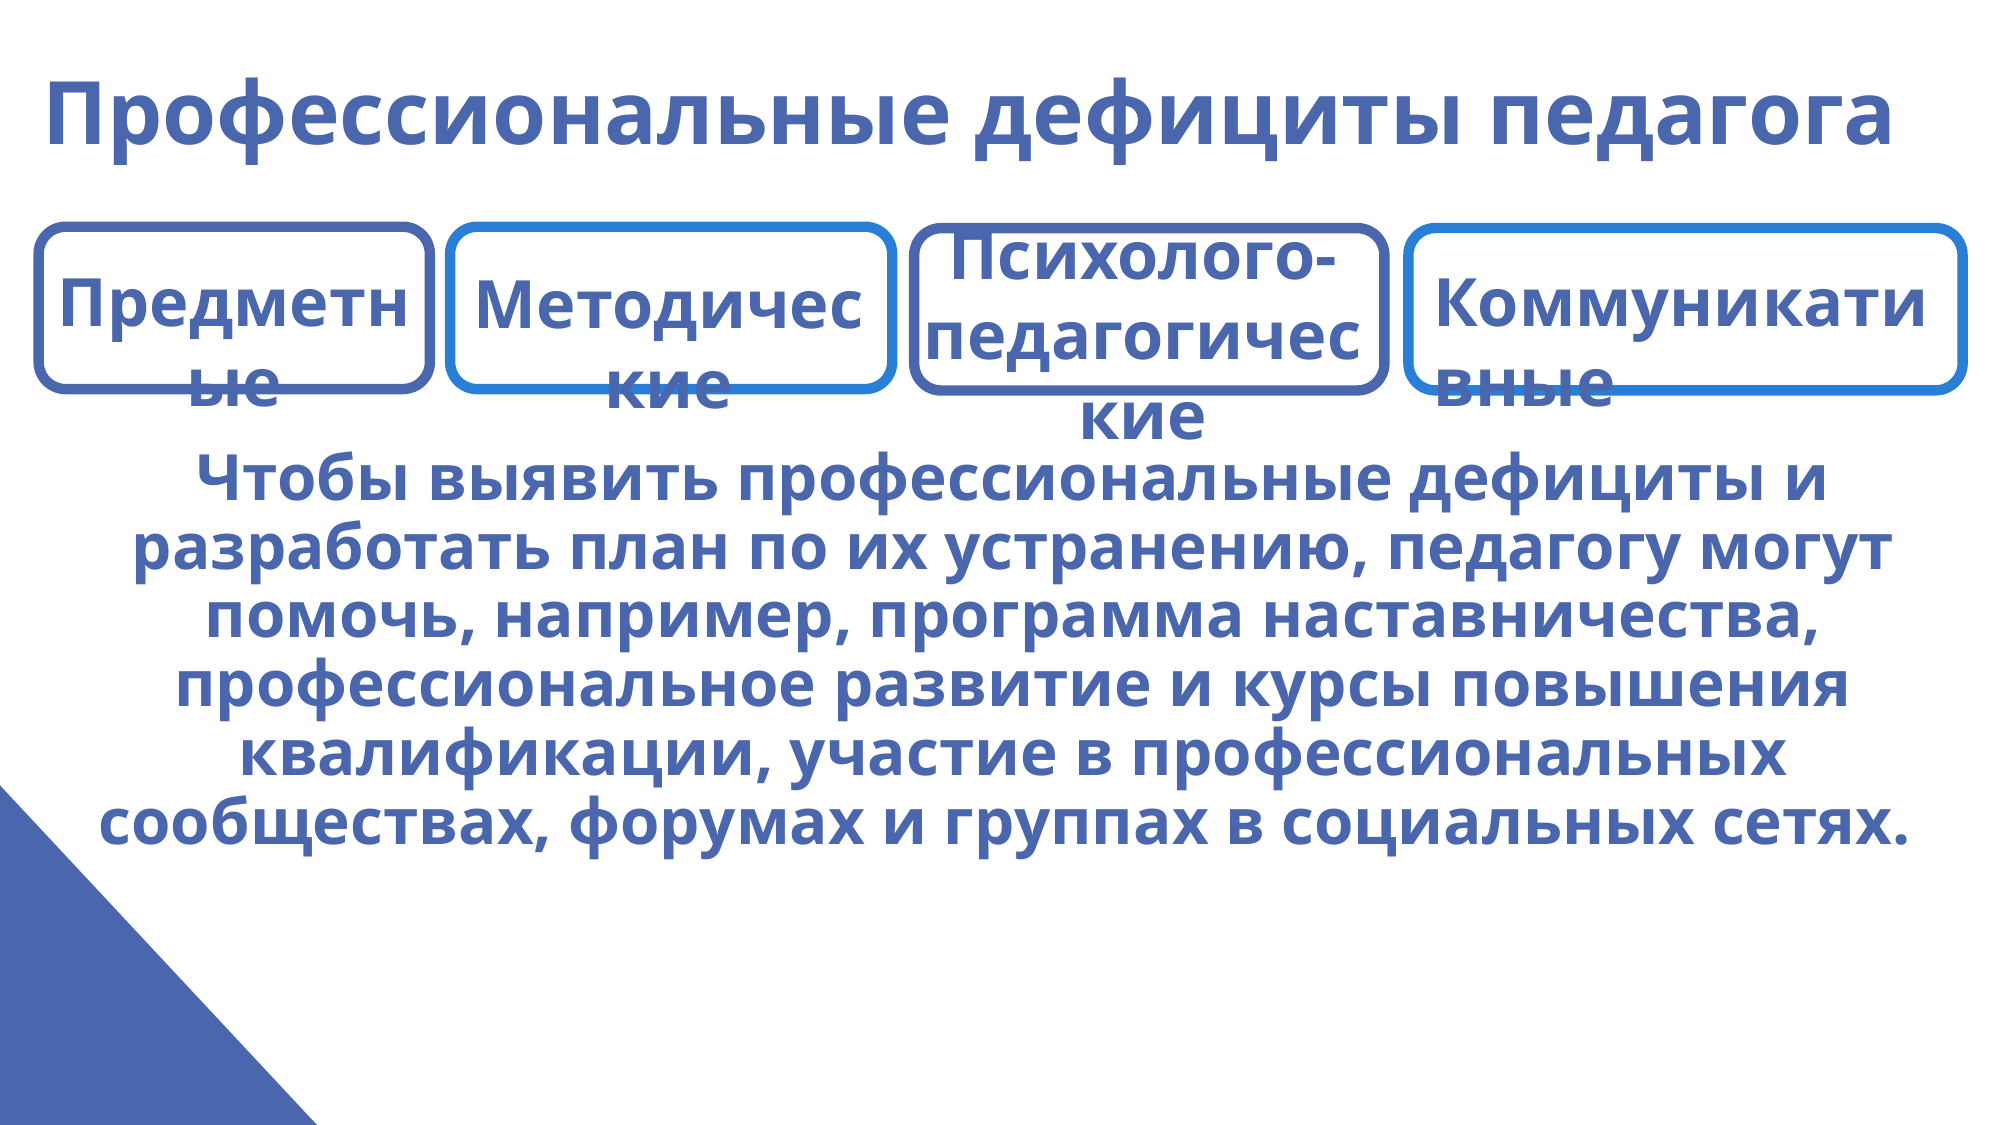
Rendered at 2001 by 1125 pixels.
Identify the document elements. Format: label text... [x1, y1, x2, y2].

text_box Предметные [38, 251, 430, 427]
text_box Методические [445, 254, 893, 429]
text_box [37, 225, 431, 370]
text_box Психолого-педагогические [900, 205, 1385, 430]
text_box [1407, 226, 1964, 386]
text_box Коммуникативные [1418, 251, 1973, 427]
text_box [449, 225, 894, 366]
text_box Чтобы выявить профессиональные дефициты и разработать план по их устранению, педагогу могут помочь, например, программа наставничества, профессиональное развитие и курсы повышения квалификации, участие в профессиональных сообществах, форумах и группах в социальных сетях. [53, 430, 1973, 873]
title Профессиональные дефициты педагога [27, 59, 2000, 172]
